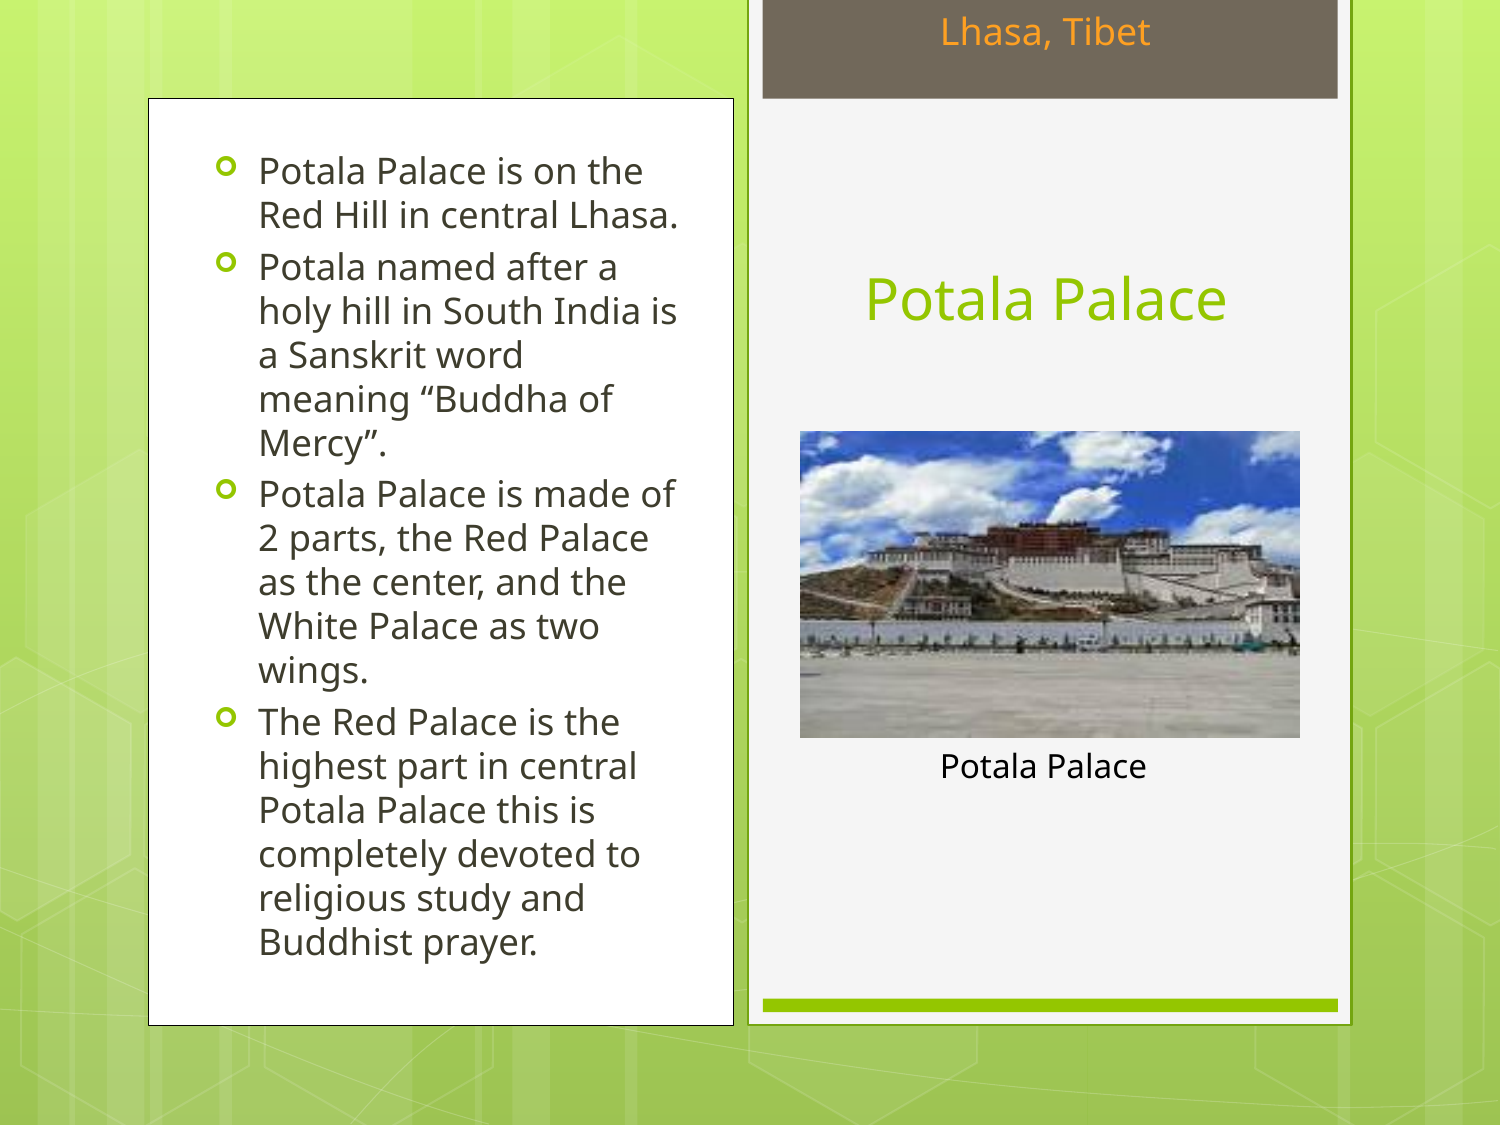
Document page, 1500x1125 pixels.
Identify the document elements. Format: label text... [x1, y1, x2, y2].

list Potala Palace is on the Red Hill in central Lhasa. Potala named after a holy hill in South India is a Sanskrit word meaning “Buddha of Mercy”. Potala Palace is made of 2 parts, the Red Palace as the center, and the White Palace as two wings. The Red Palace is the highest part in central Potala Palace this is completely devoted to religious study and Buddhist prayer. [187, 140, 695, 986]
text_box Potala Palace [837, 748, 1250, 793]
title Potala Palace [774, 99, 1317, 340]
picture [799, 430, 1301, 738]
list Lhasa, Tibet [774, 0, 1317, 75]
